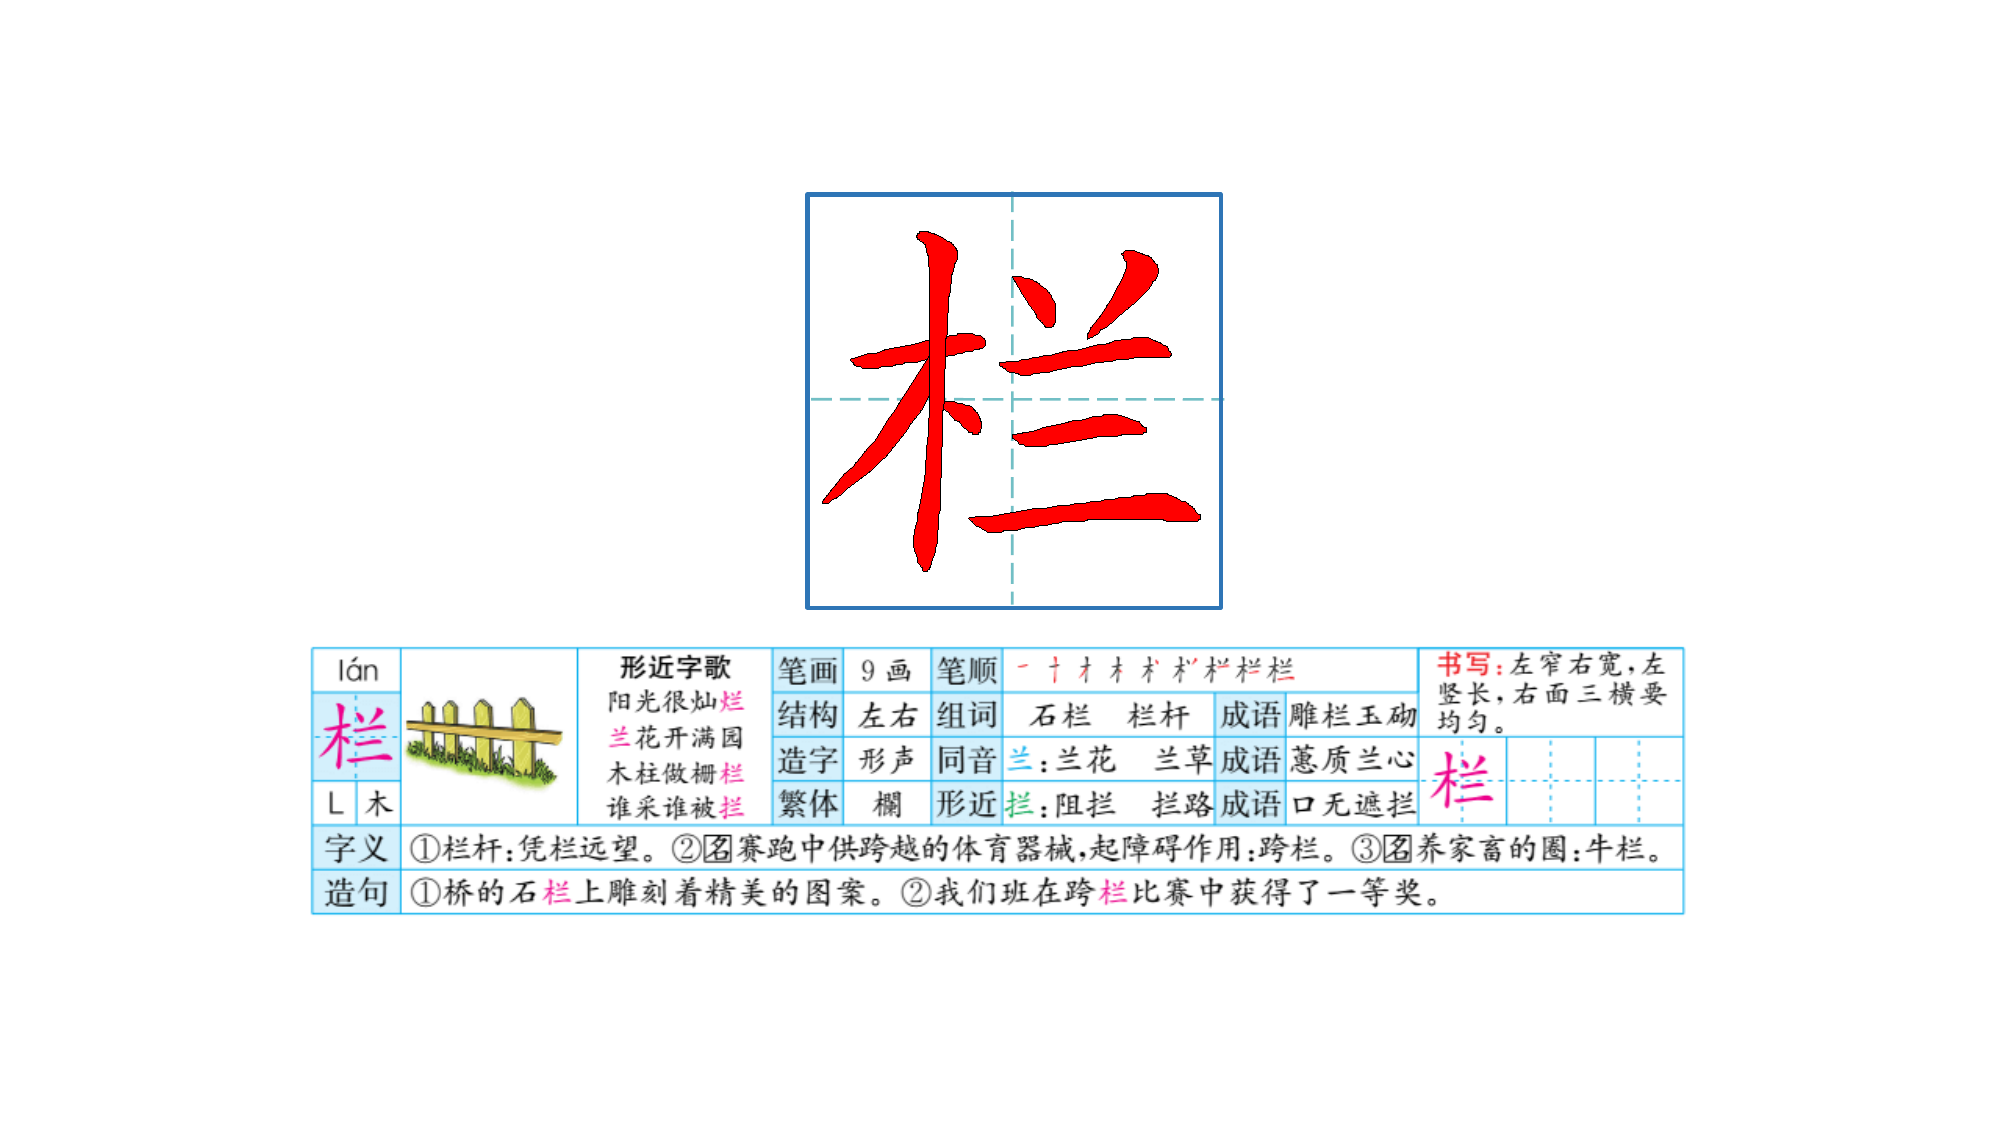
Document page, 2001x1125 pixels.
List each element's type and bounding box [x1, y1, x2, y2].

picture [294, 638, 1703, 922]
text_box [807, 191, 1225, 608]
